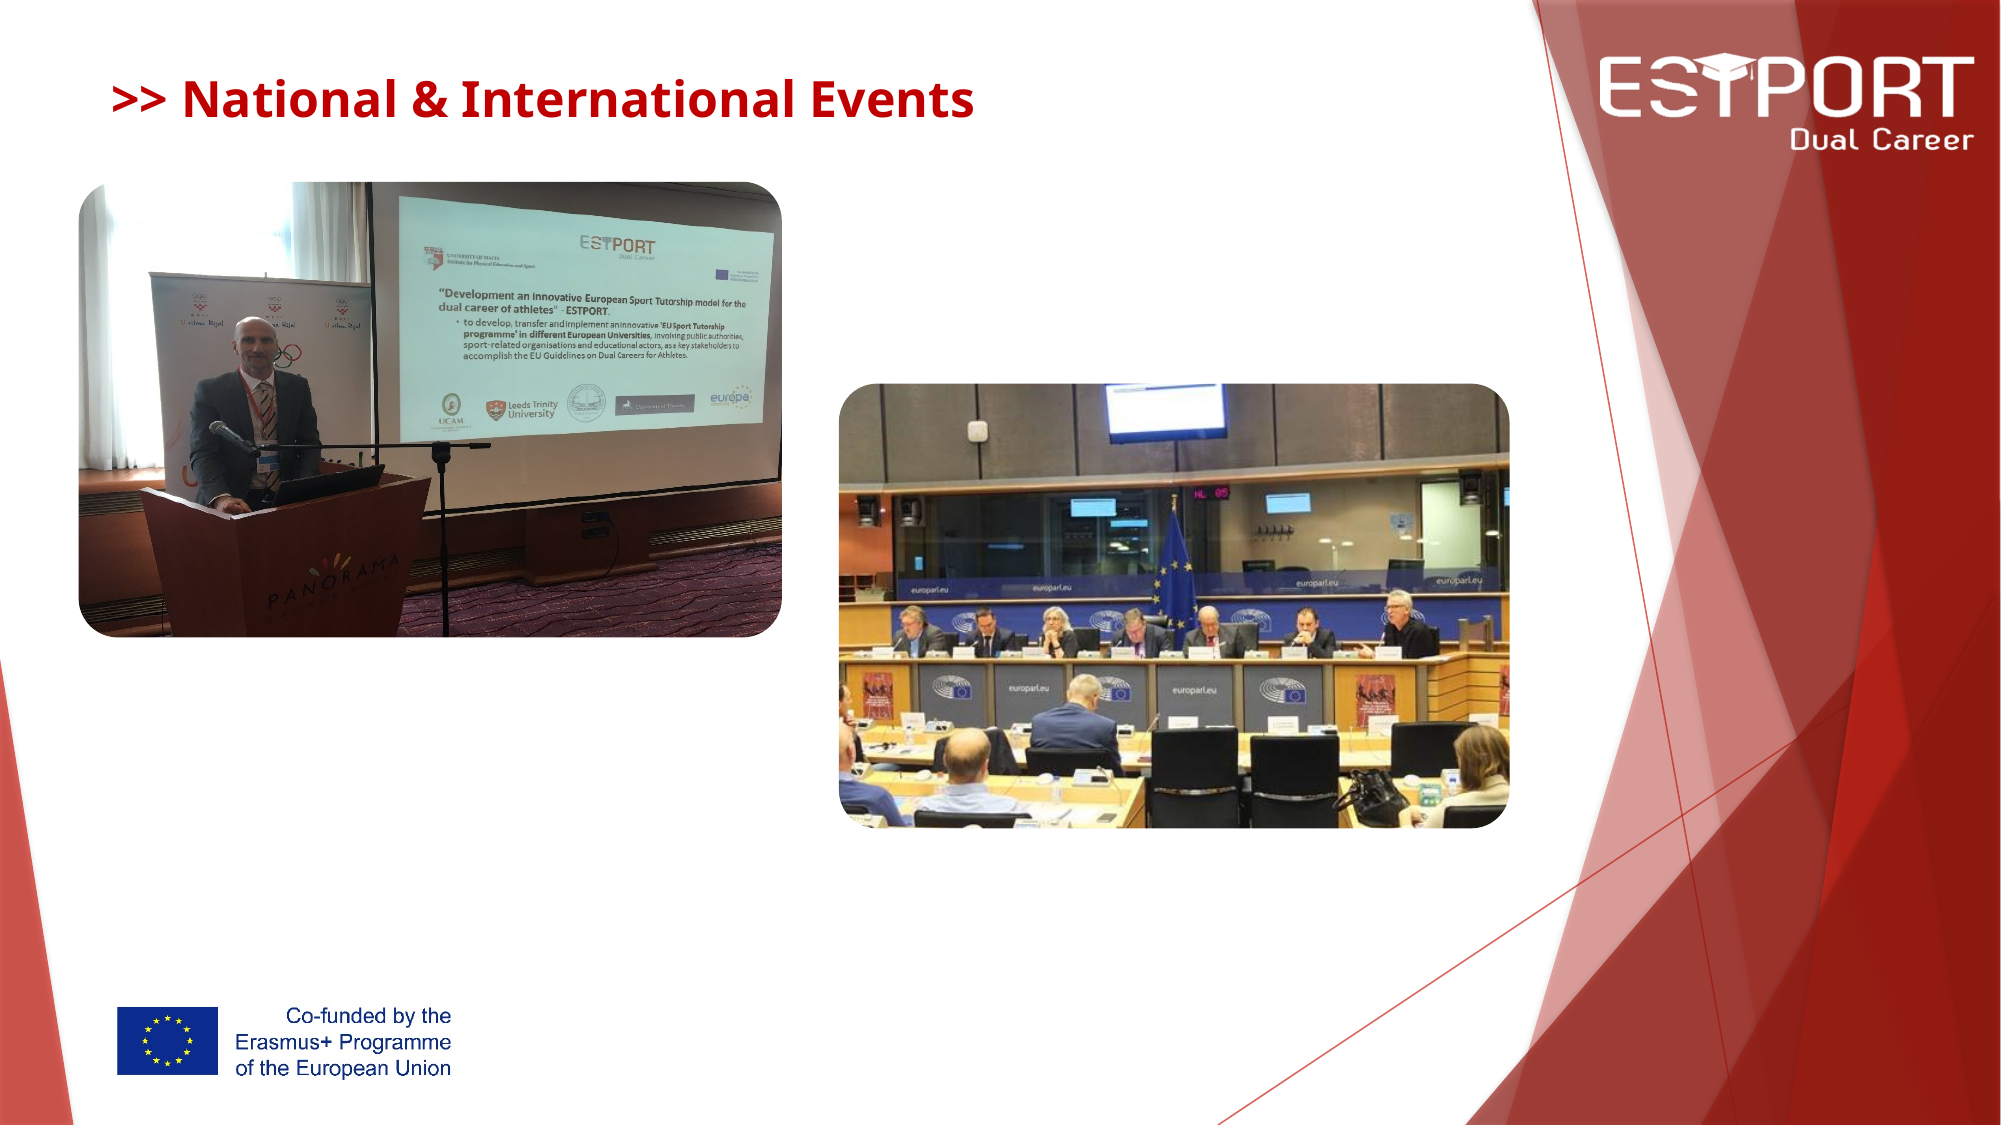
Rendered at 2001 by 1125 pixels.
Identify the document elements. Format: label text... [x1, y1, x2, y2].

text_box >> National & International Events [96, 60, 1468, 181]
picture [838, 383, 1511, 829]
picture [1600, 44, 1987, 156]
picture [78, 181, 783, 638]
picture [95, 987, 468, 1095]
